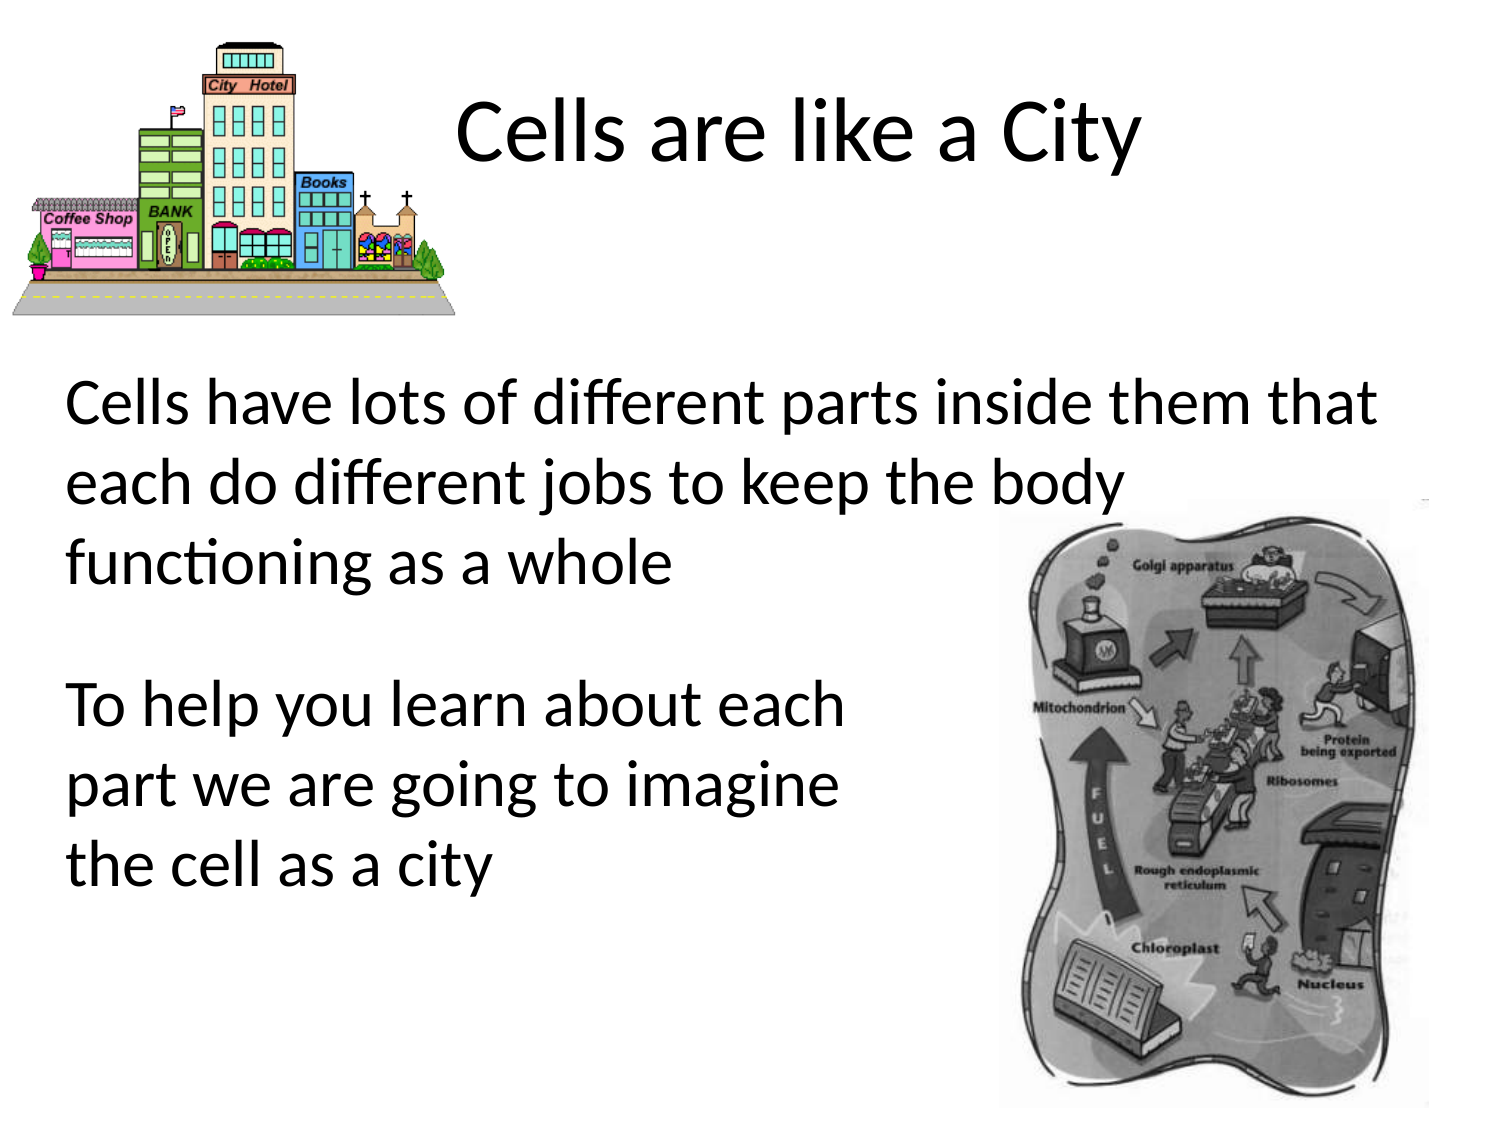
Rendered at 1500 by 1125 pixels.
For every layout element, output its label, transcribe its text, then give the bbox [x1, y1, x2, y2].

title Cells are like a City [464, 30, 1213, 219]
list Cells have lots of different parts inside them that each do different jobs to keep the body functioning as a whole To help you learn about each part we are going to imagine the cell as a city [50, 350, 1400, 1093]
picture [0, 31, 468, 320]
picture [999, 499, 1429, 1108]
